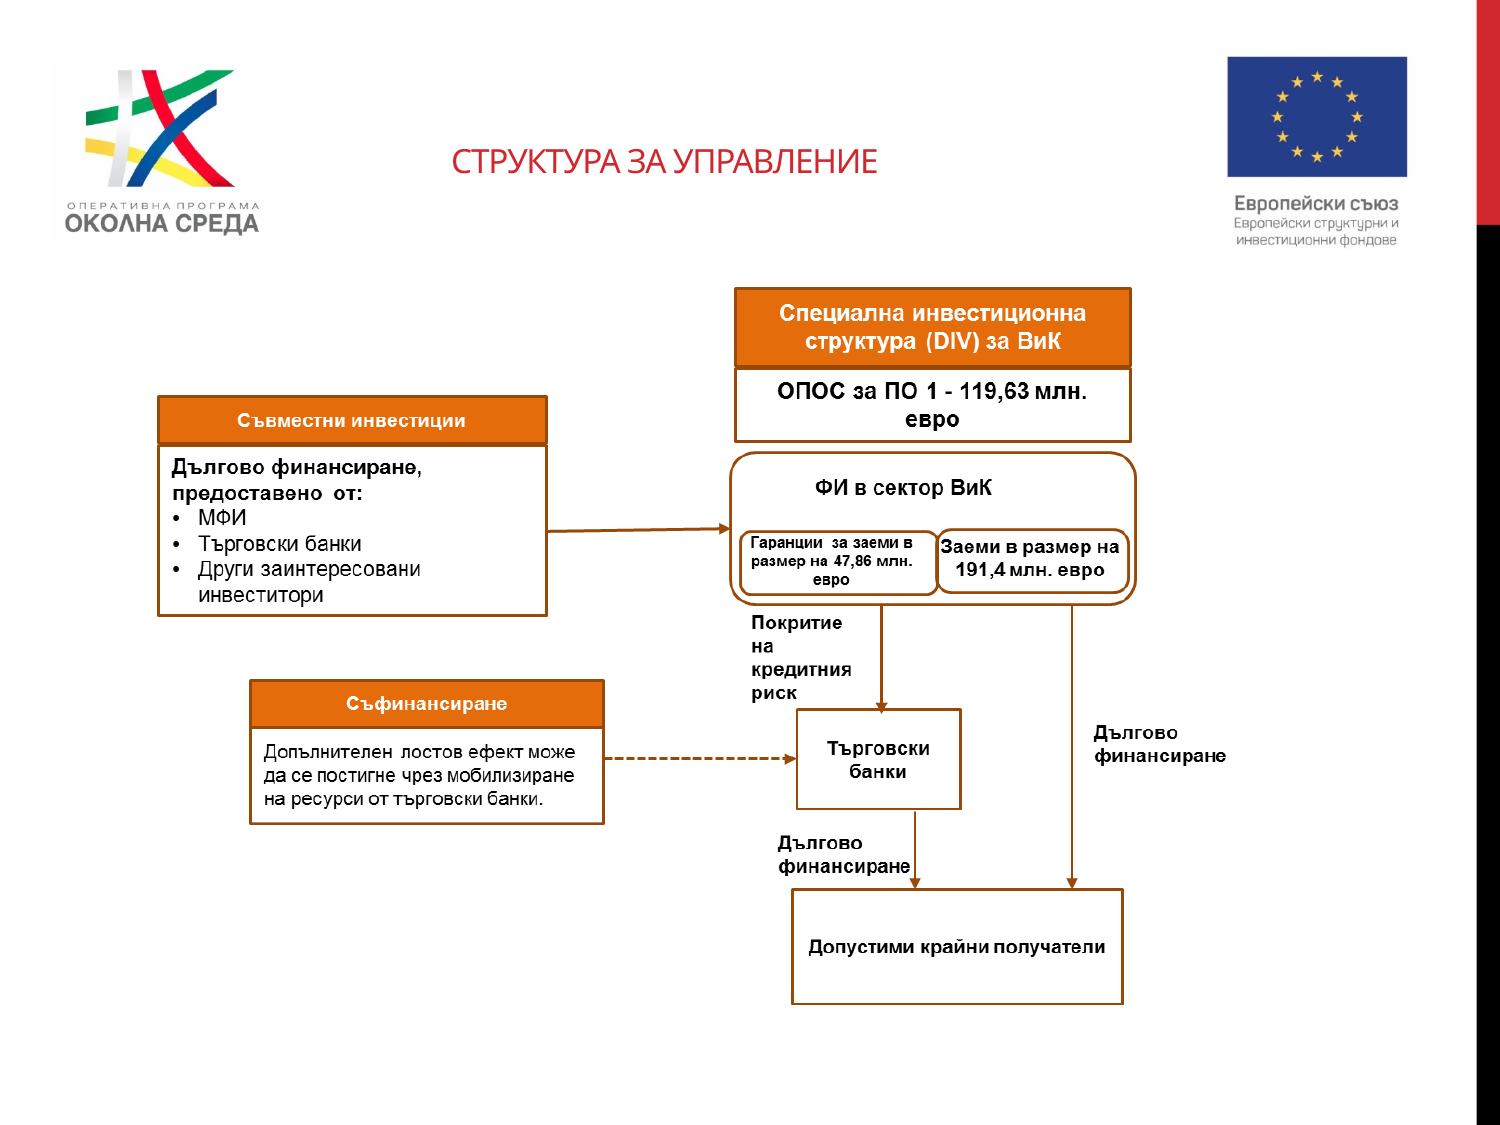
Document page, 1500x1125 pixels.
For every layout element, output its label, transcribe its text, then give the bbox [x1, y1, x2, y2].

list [157, 286, 1243, 1006]
title структура за управление [75, 25, 1025, 188]
picture [49, 61, 275, 247]
picture [1216, 46, 1417, 267]
